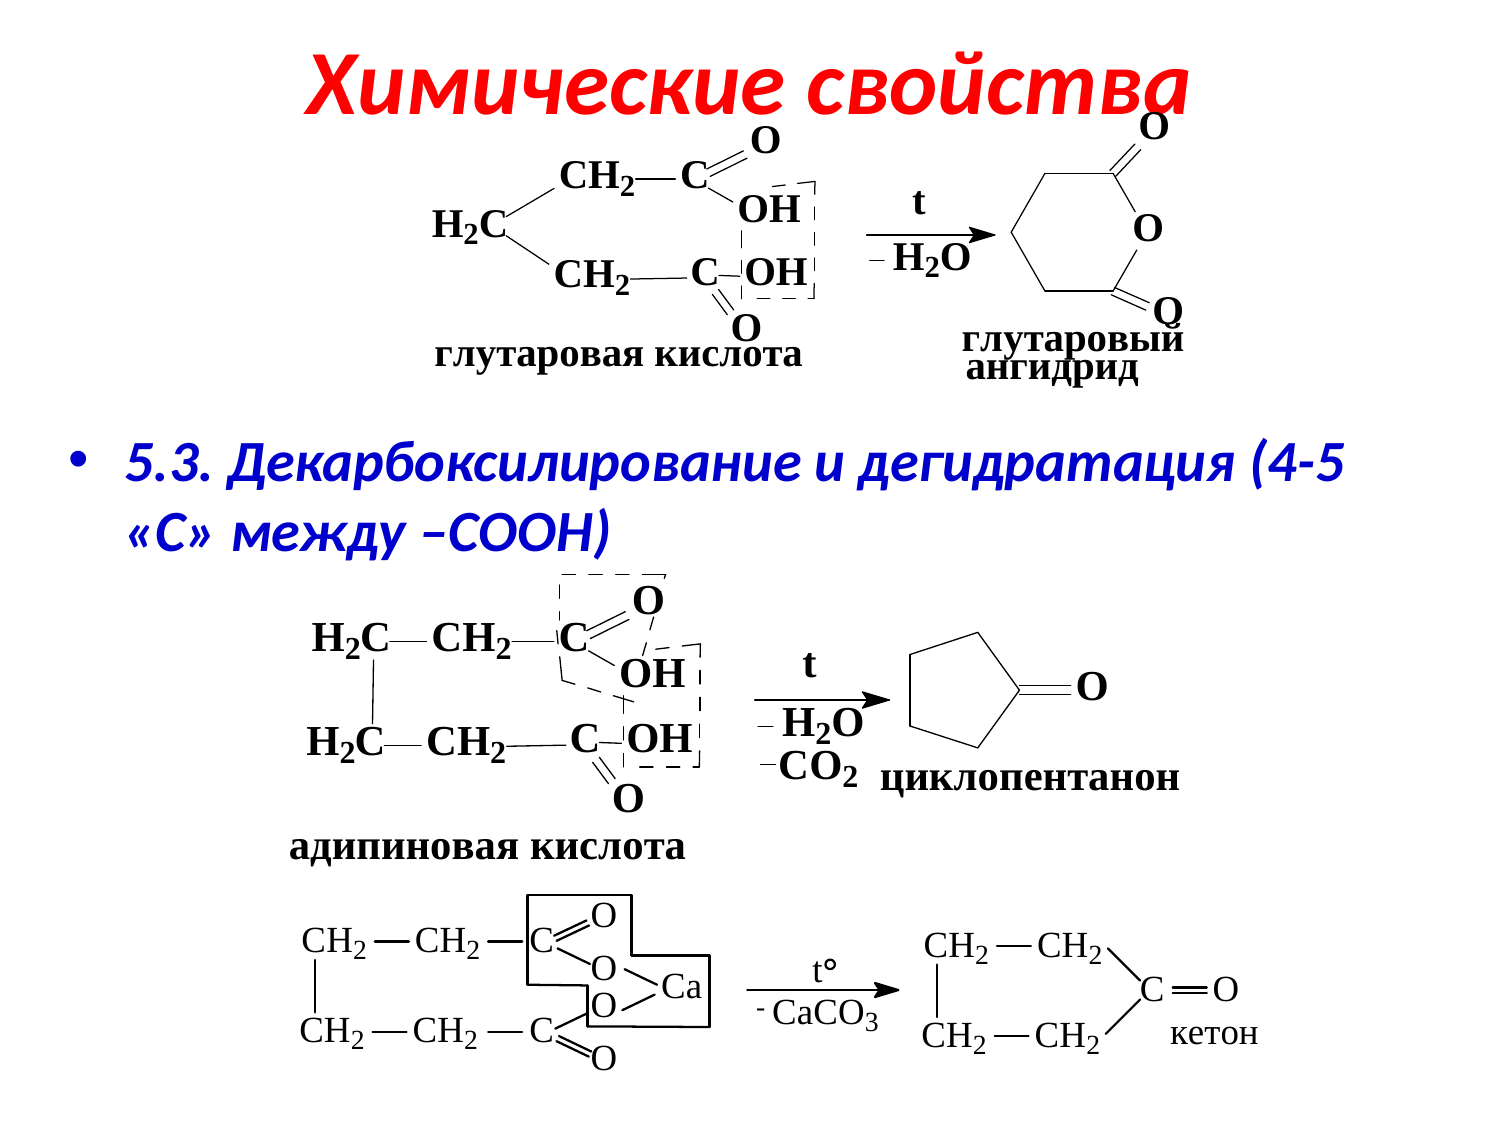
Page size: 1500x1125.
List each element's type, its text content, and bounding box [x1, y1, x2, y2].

title Химические свойства [74, 18, 1426, 136]
list 5.3. Декарбоксилирование и дегидратация (4-5 «С» между –СООН) [52, 136, 1459, 1095]
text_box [289, 574, 1181, 874]
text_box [430, 107, 1193, 394]
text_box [289, 885, 1271, 1095]
